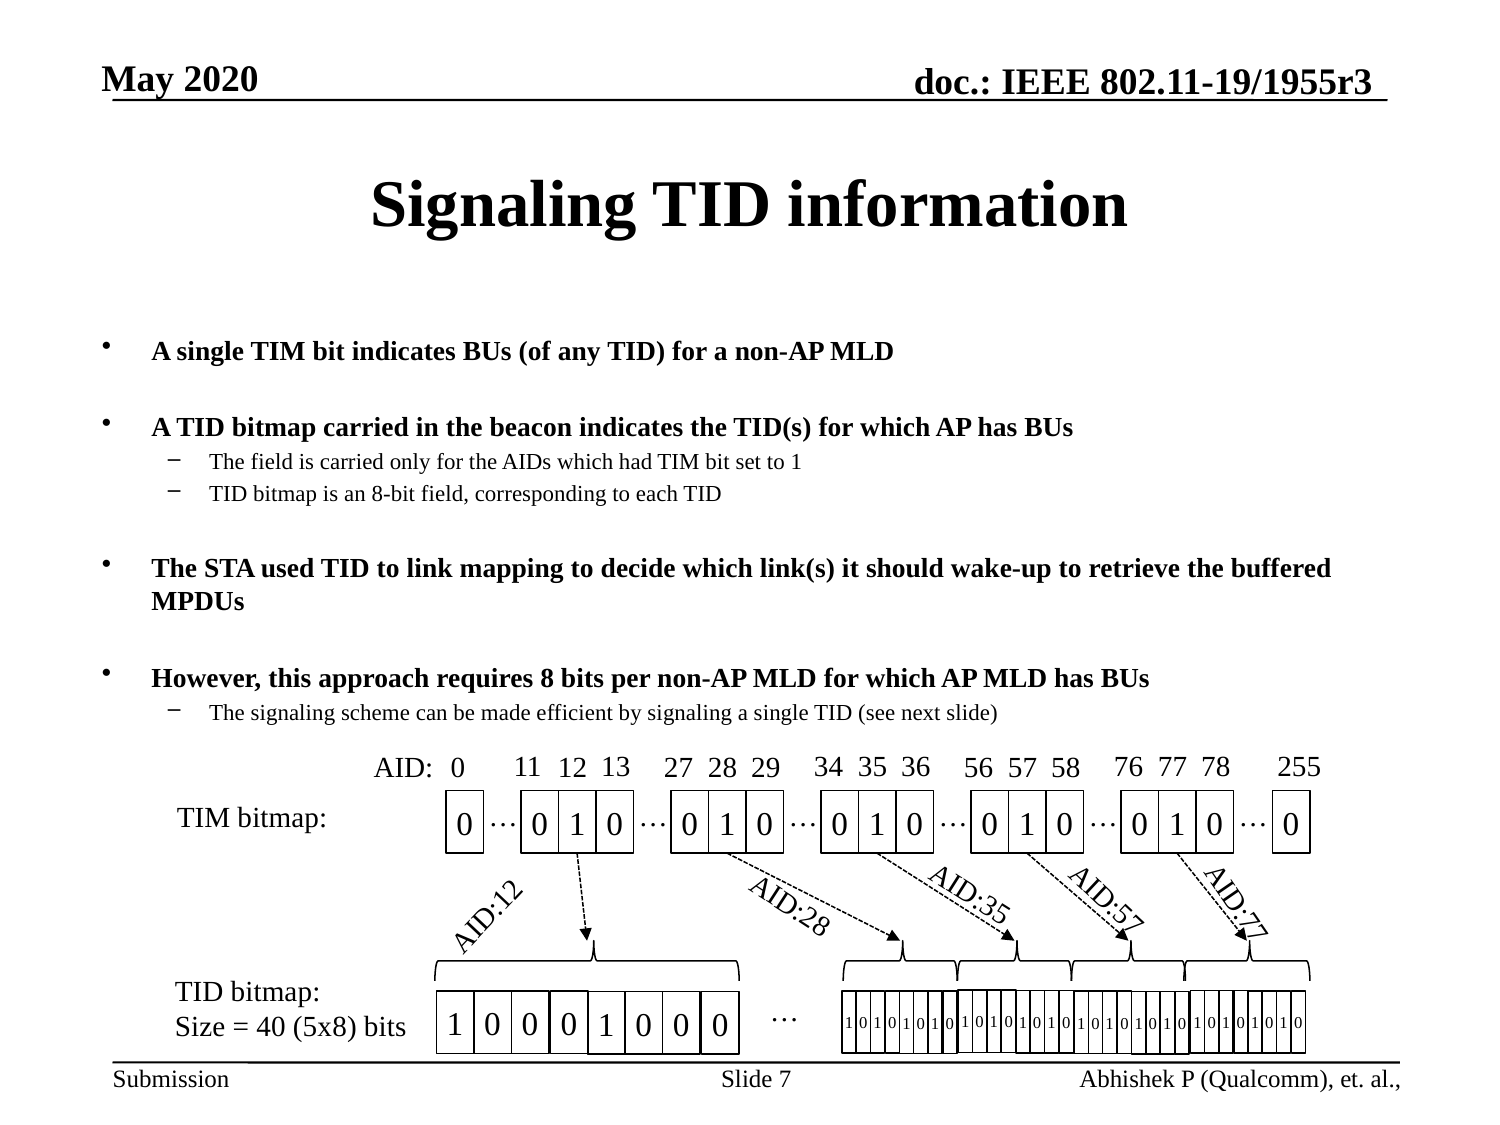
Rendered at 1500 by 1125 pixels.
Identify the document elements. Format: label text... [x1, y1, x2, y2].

title Signaling TID information [112, 112, 1388, 288]
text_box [159, 739, 1340, 1055]
list A single TIM bit indicates BUs (of any TID) for a non-AP MLD A TID bitmap carried in the beacon indicates the TID(s) for which AP has BUs The field is carried only for the AIDs which had TIM bit set to 1 TID bitmap is an 8-bit field, corresponding to each TID The STA used TID to link mapping to decide which link(s) it should wake-up to retrieve the buffered MPDUs However, this approach requires 8 bits per non-AP MLD for which AP MLD has BUs The signaling scheme can be made efficient by signaling a single TID (see next slide) [86, 324, 1425, 734]
footer Abhishek P (Qualcomm), et. al., [949, 1061, 1402, 1093]
slide_number Slide 7 [712, 1062, 801, 1093]
